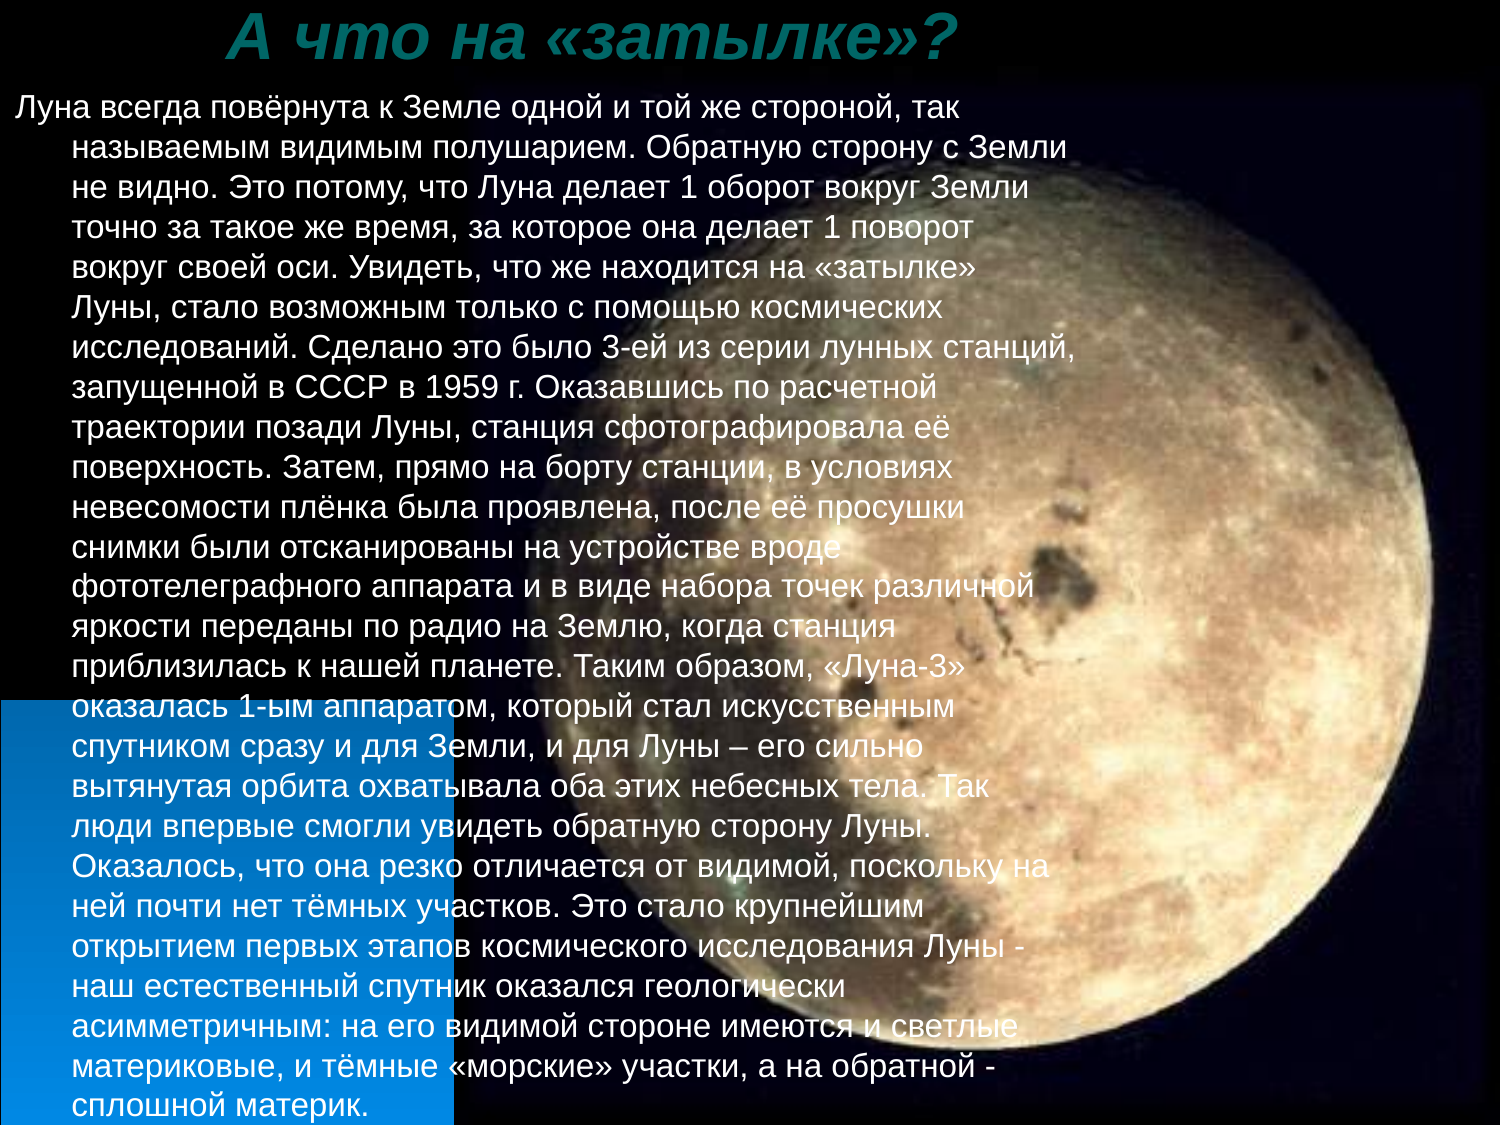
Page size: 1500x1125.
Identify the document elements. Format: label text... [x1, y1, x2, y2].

list Луна всегда повёрнута к Земле одной и той же стороной, так называемым видимым полушарием. Обратную сторону с Земли не видно. Это потому, что Луна делает 1 оборот вокруг Земли точно за такое же время, за которое она делает 1 поворот вокруг своей оси. Увидеть, что же находится на «затылке» Луны, стало возможным только с помощью космических исследований. Сделано это было 3-ей из серии лунных станций, запущенной в СССР в 1959 г. Оказавшись по расчетной траектории позади Луны, станция сфотографировала её поверхность. Затем, прямо на борту станции, в условиях невесомости плёнка была проявлена, после её просушки снимки были отсканированы на устройстве вроде фототелеграфного аппарата и в виде набора точек различной яркости переданы по радио на Землю, когда станция приблизилась к нашей планете. Таким образом, «Луна-3» оказалась 1-ым аппаратом, который стал искусственным спутником сразу и для Земли, и для Луны – его сильно вытянутая орбита охватывала оба этих небесных тела. Так люди впервые смогли увидеть обратную сторону Луны. Оказалось, что она резко отличается от видимой, поскольку на ней почти нет тёмных участков. Это стало крупнейшим открытием первых этапов космического исследования Луны - наш естественный спутник оказался геологически асимметричным: на его видимой стороне имеются и светлые материковые, и тёмные «морские» участки, а на обратной - сплошной материк. [0, 77, 449, 1125]
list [454, 66, 1500, 1125]
title А что на «затылке»? [0, 0, 1188, 67]
